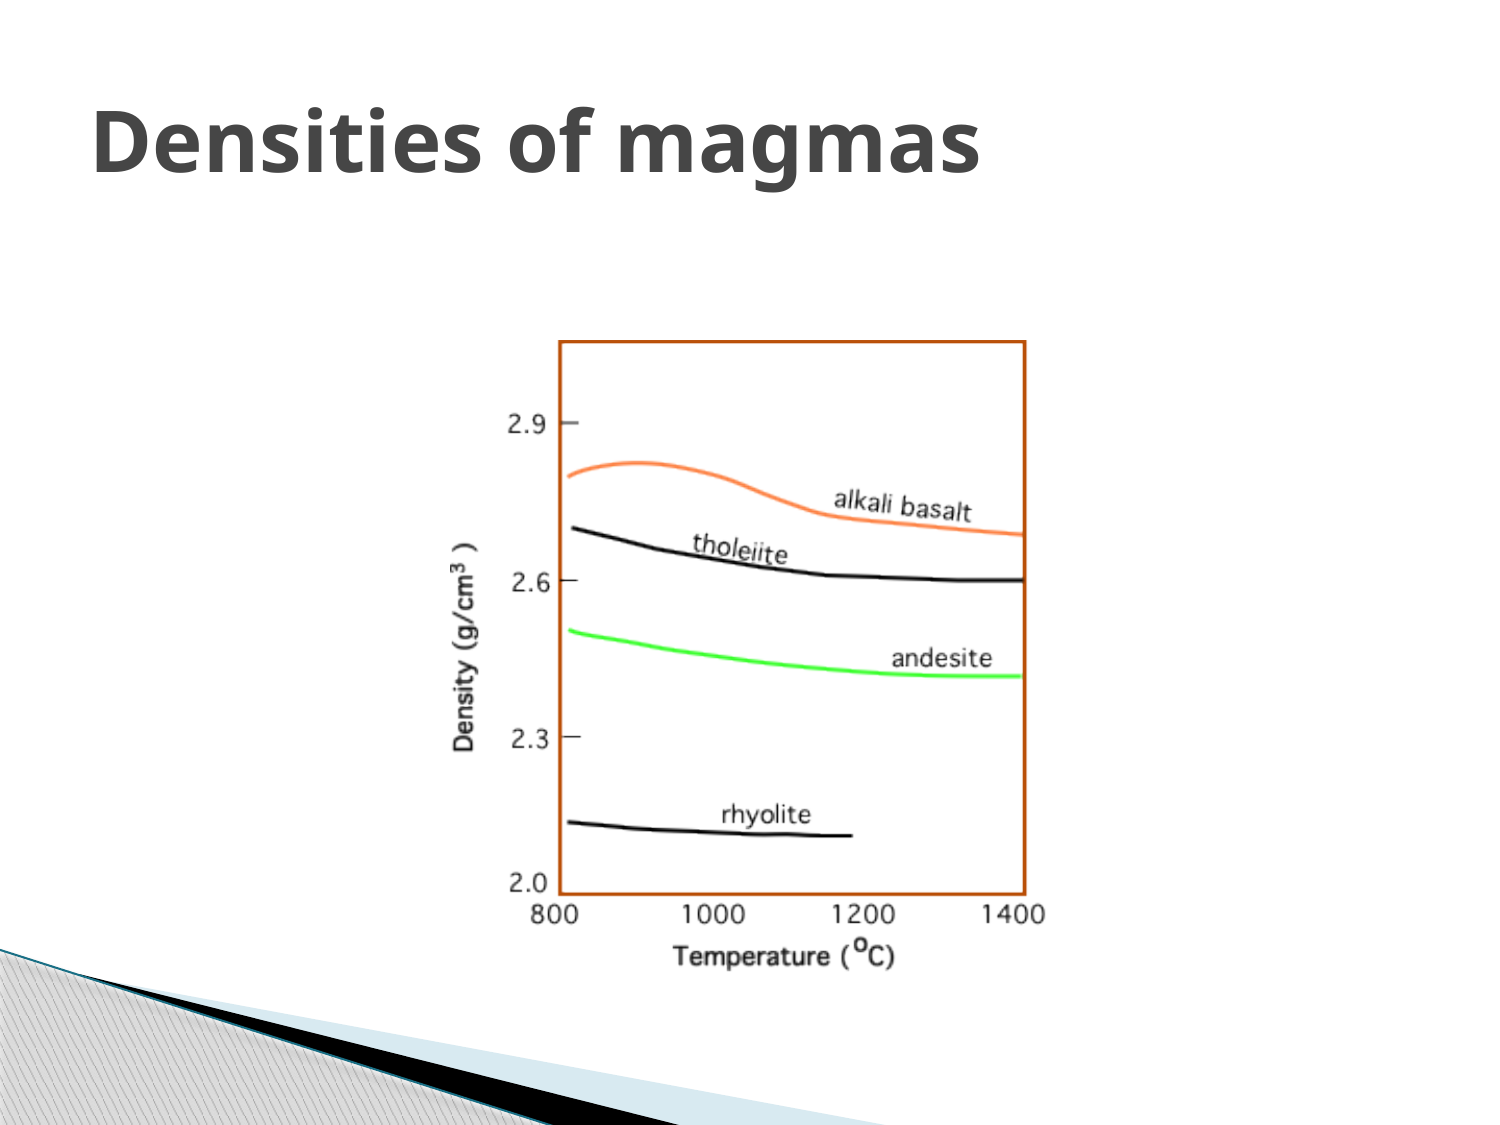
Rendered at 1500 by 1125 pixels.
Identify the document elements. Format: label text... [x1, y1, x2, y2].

picture [449, 340, 1051, 974]
title Densities of magmas [75, 45, 1425, 233]
